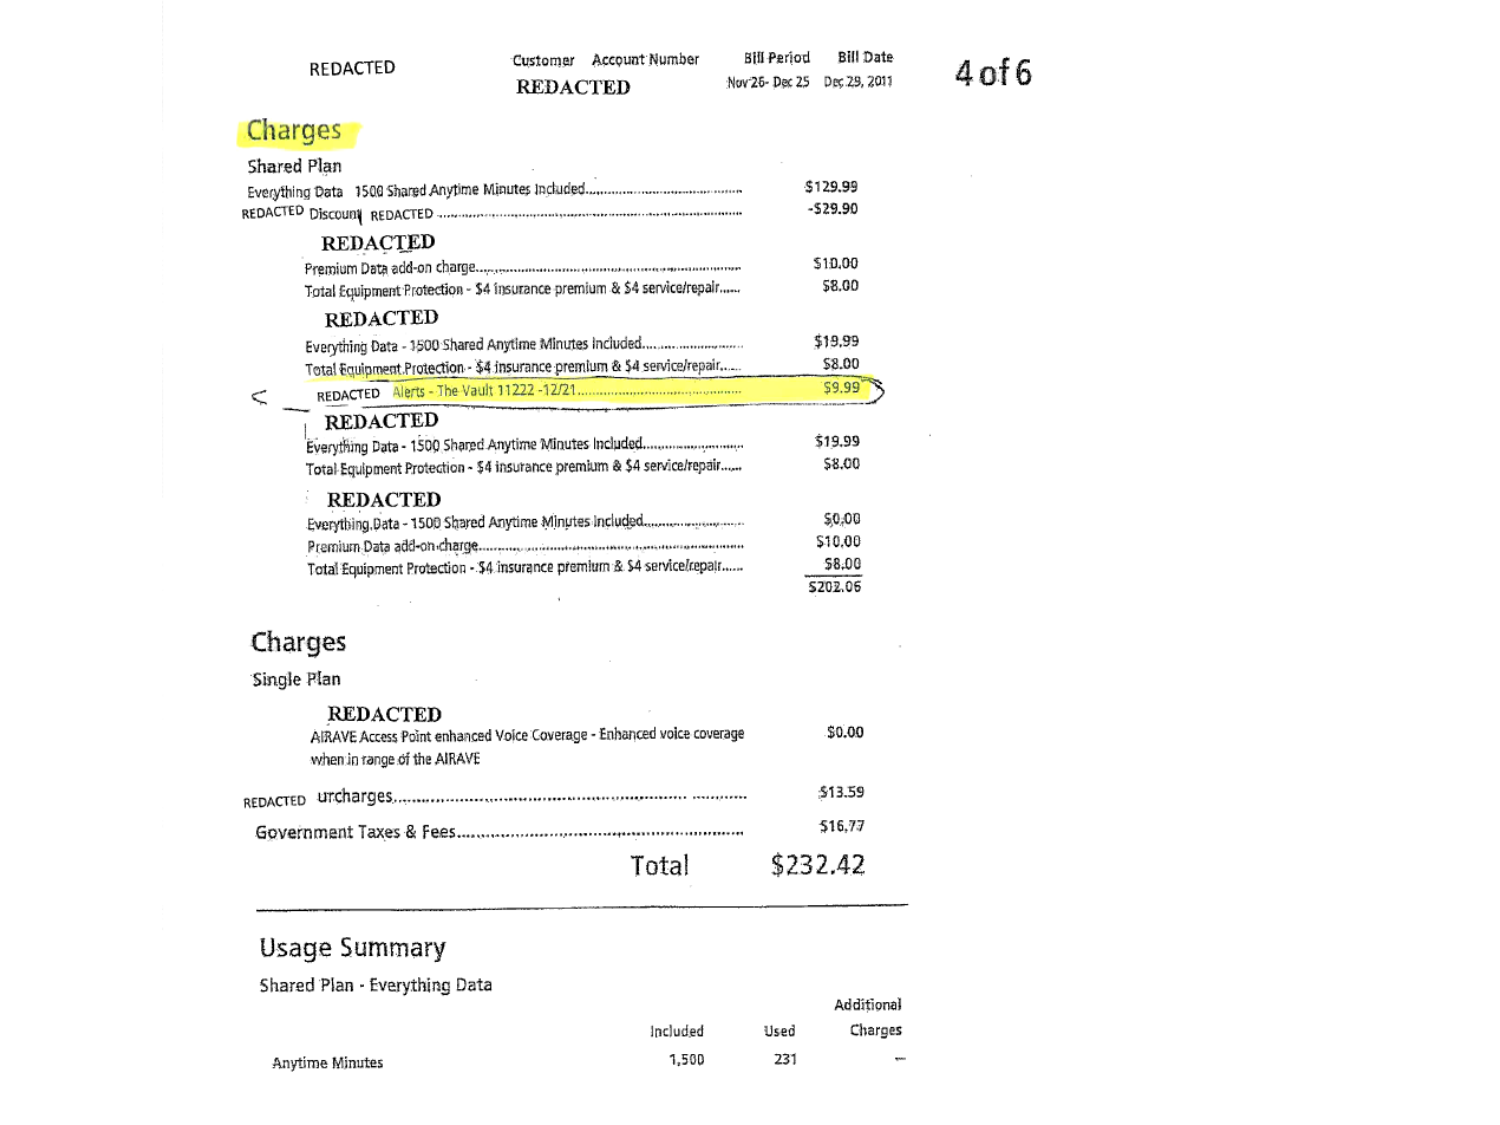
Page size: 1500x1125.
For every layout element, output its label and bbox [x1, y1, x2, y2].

picture [162, 0, 1051, 1118]
